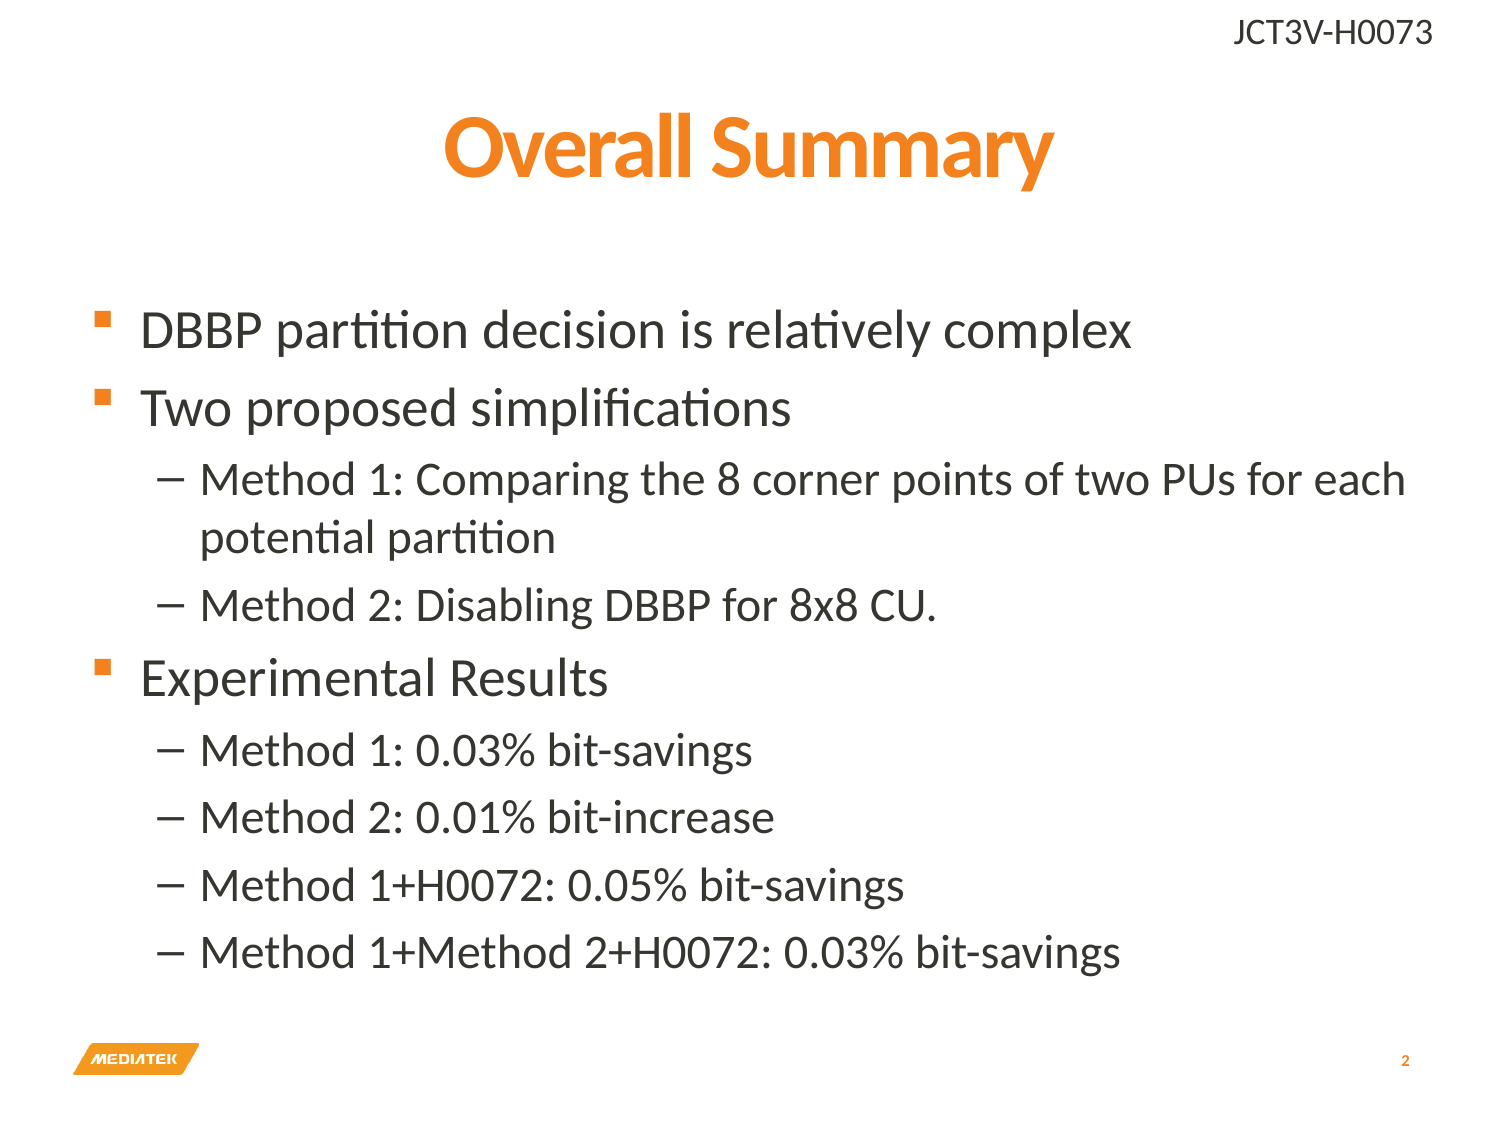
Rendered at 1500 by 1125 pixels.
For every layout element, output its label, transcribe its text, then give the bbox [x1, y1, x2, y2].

slide_number 2 [1251, 1029, 1425, 1090]
text_box JCT3V-H0073 [1218, 0, 1500, 105]
list DBBP partition decision is relatively complex Two proposed simplifications Method 1: Comparing the 8 corner points of two PUs for each potential partition Method 2: Disabling DBBP for 8x8 CU. Experimental Results Method 1: 0.03% bit-savings Method 2: 0.01% bit-increase Method 1+H0072: 0.05% bit-savings Method 1+Method 2+H0072: 0.03% bit-savings [75, 286, 1425, 990]
picture [73, 1043, 199, 1075]
title Overall Summary [75, 99, 1425, 286]
